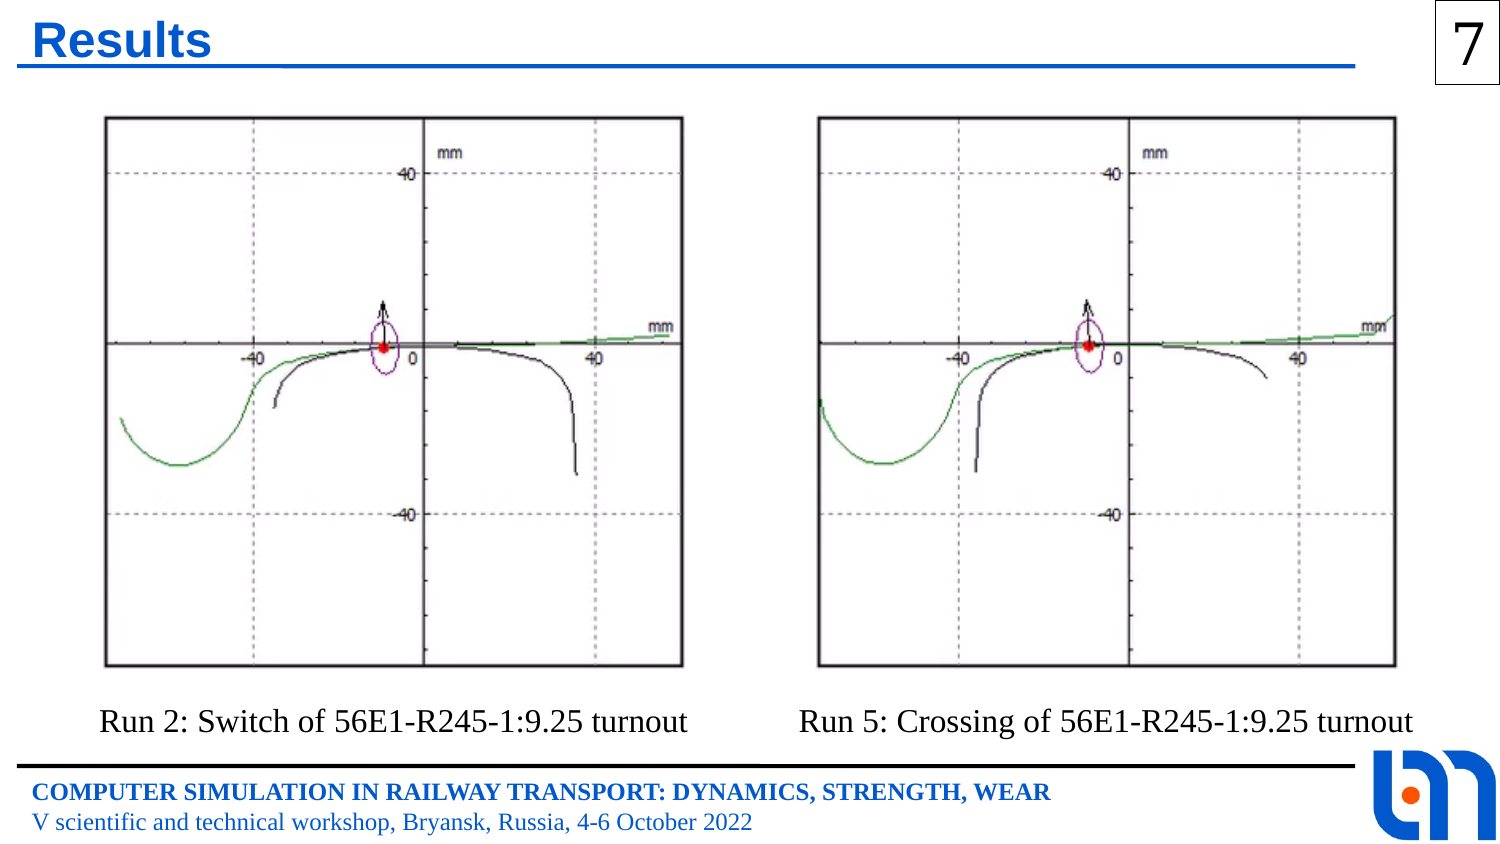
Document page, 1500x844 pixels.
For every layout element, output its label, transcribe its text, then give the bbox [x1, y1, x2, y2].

text_box 7 [1435, 0, 1500, 85]
picture [1369, 744, 1500, 844]
text_box Run 2: Switch of 56E1-R245-1:9.25 turnout [82, 704, 706, 747]
text_box Run 5: Crossing of 56E1-R245-1:9.25 turnout [778, 691, 1435, 747]
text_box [74, 86, 713, 697]
text_box Results [17, 0, 1385, 64]
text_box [787, 86, 1426, 697]
